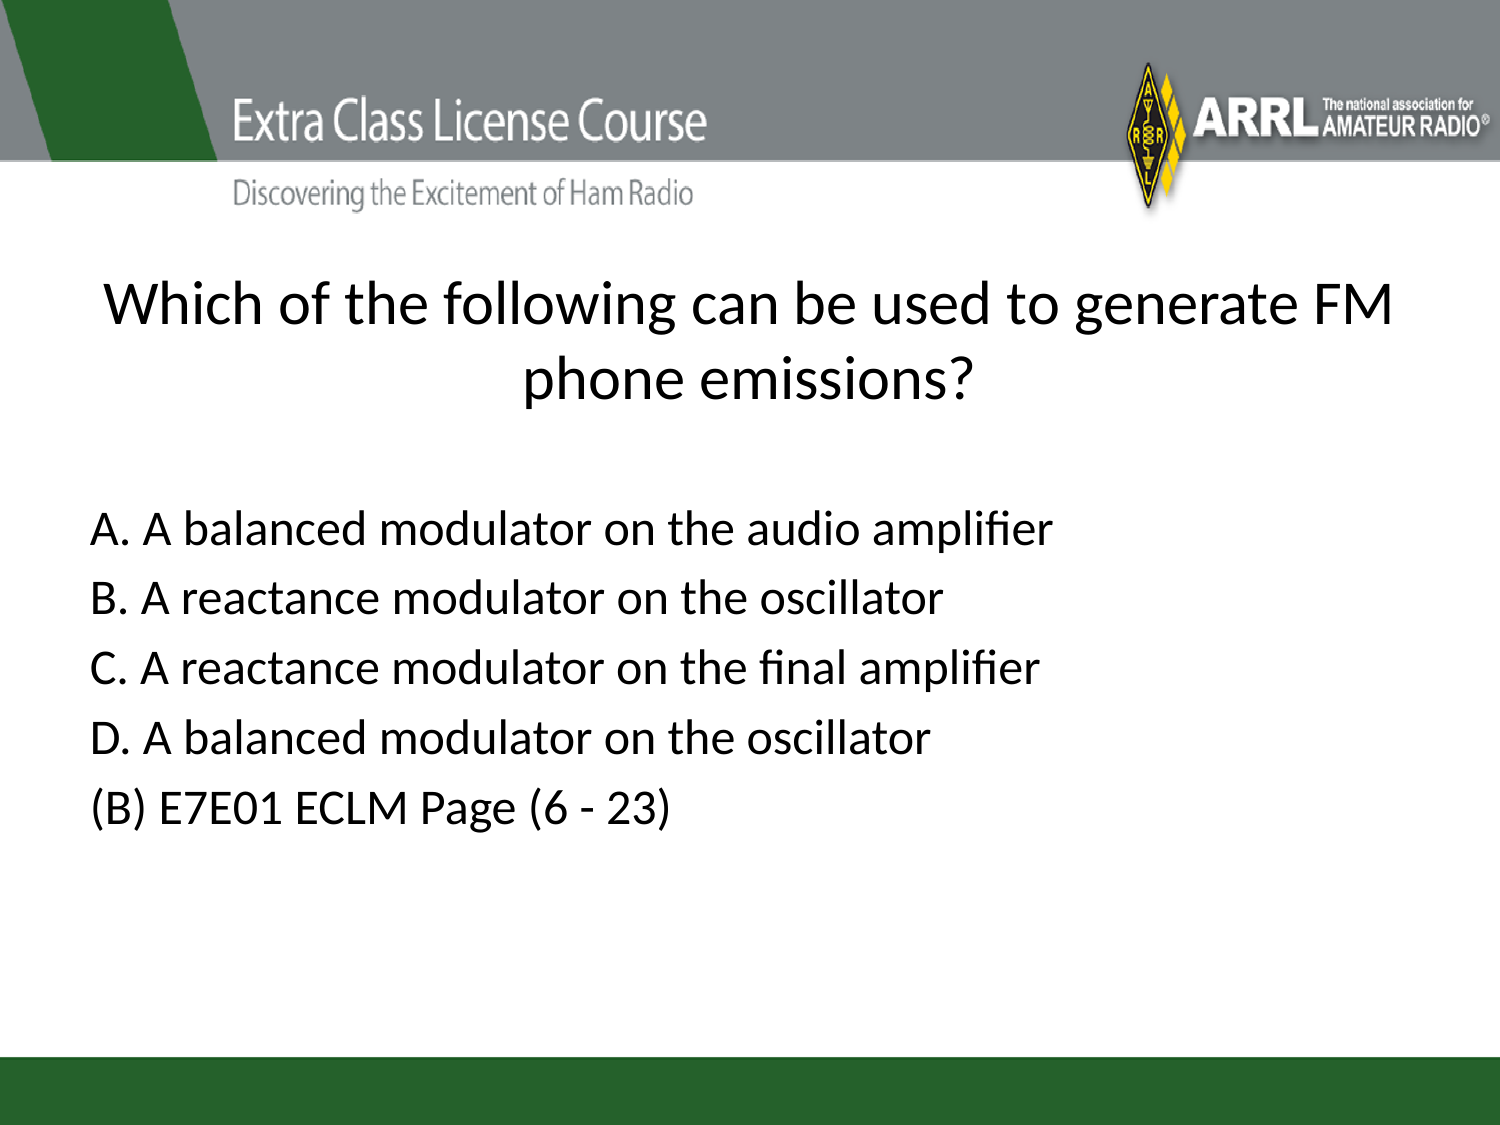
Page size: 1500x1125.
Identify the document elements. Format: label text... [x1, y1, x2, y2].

list A. A balanced modulator on the audio amplifier B. A reactance modulator on the oscillator C. A reactance modulator on the final amplifier D. A balanced modulator on the oscillator (B) E7E01 ECLM Page (6 - 23) [75, 487, 1425, 1005]
title Which of the following can be used to generate FM phone emissions? [75, 254, 1425, 435]
picture [0, 0, 1500, 1125]
